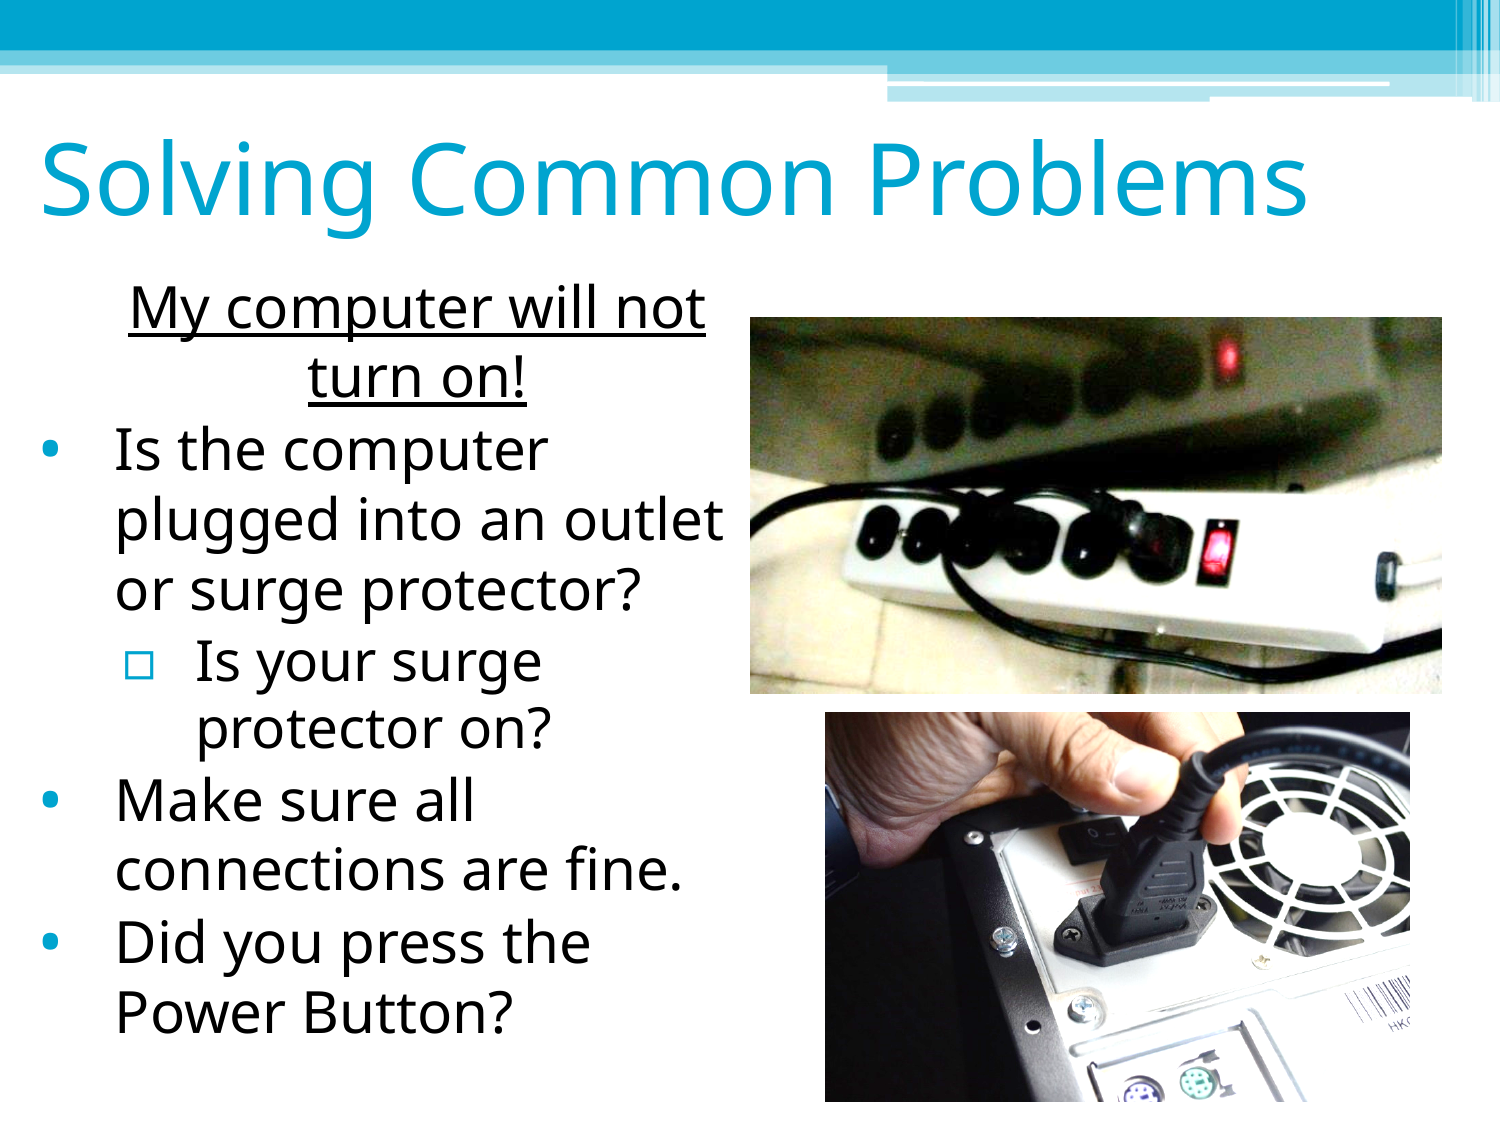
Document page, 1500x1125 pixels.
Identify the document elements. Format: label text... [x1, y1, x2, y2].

picture [749, 317, 1442, 694]
list My computer will not turn on! Is the computer plugged into an outlet or surge protector? Is your surge protector on? Make sure all connections are fine. Did you press the Power Button? [24, 263, 750, 1125]
picture [824, 712, 1410, 1102]
title Solving Common Problems [24, 87, 1500, 263]
